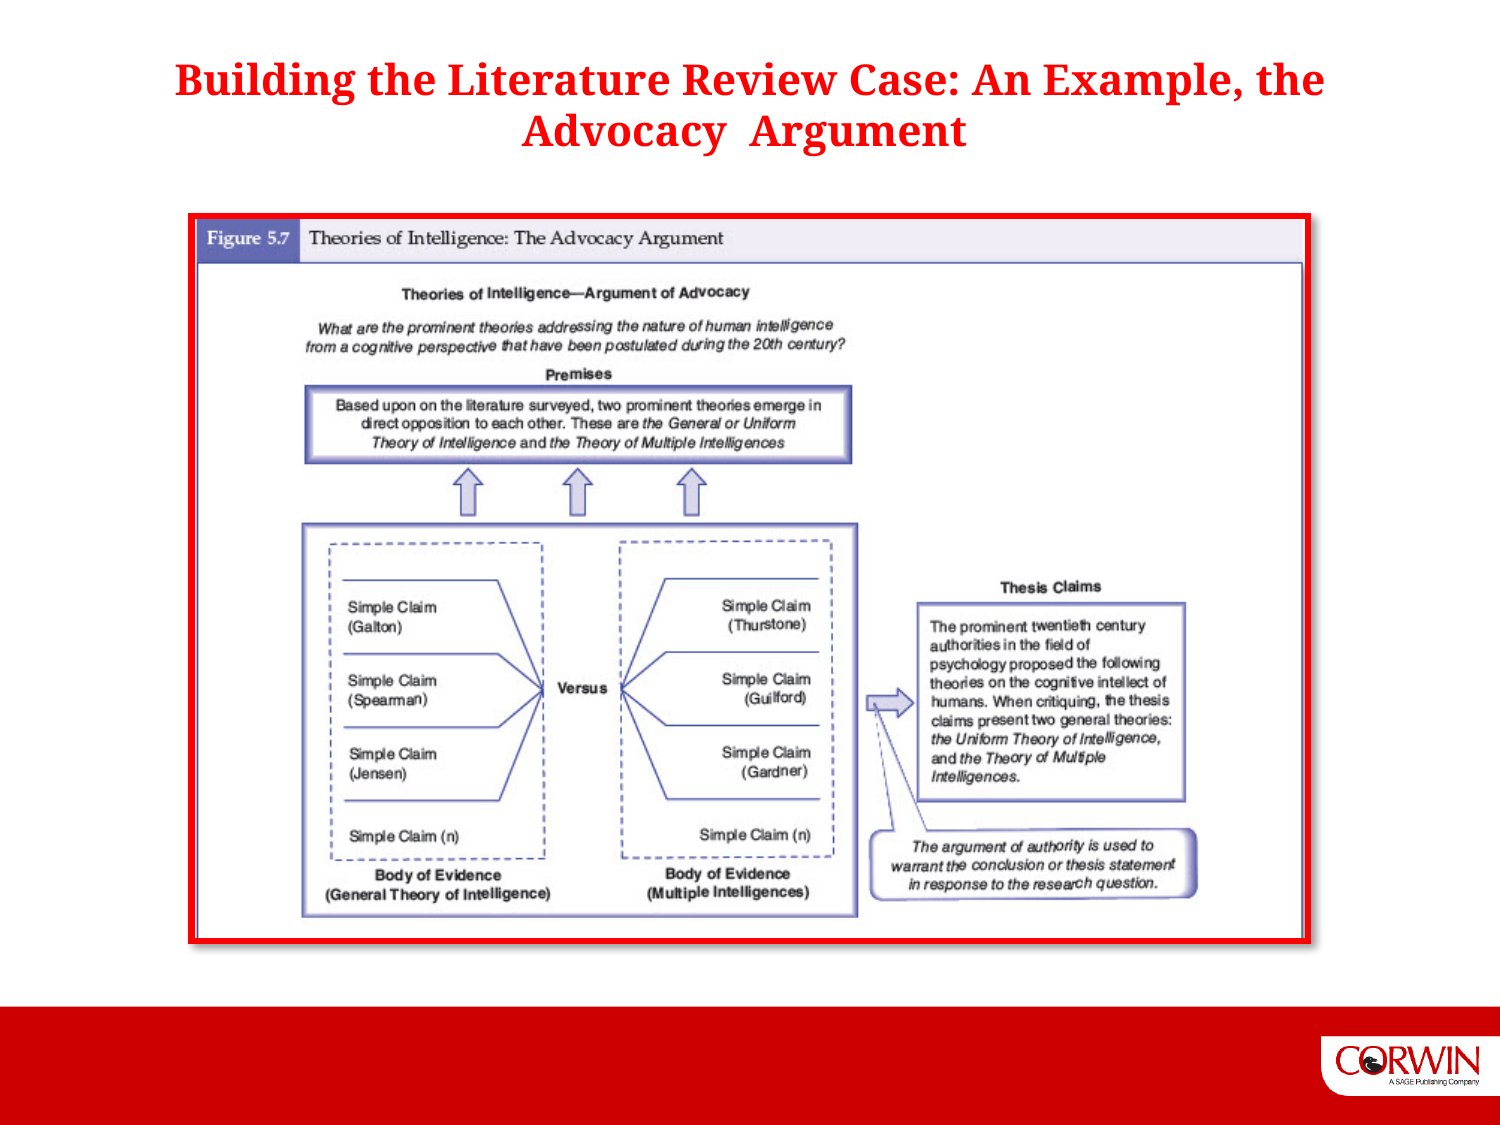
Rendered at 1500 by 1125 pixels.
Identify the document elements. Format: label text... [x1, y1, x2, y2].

picture [0, 0, 1500, 1125]
title Building the Literature Review Case: An Example, the Advocacy Argument [75, 45, 1425, 163]
